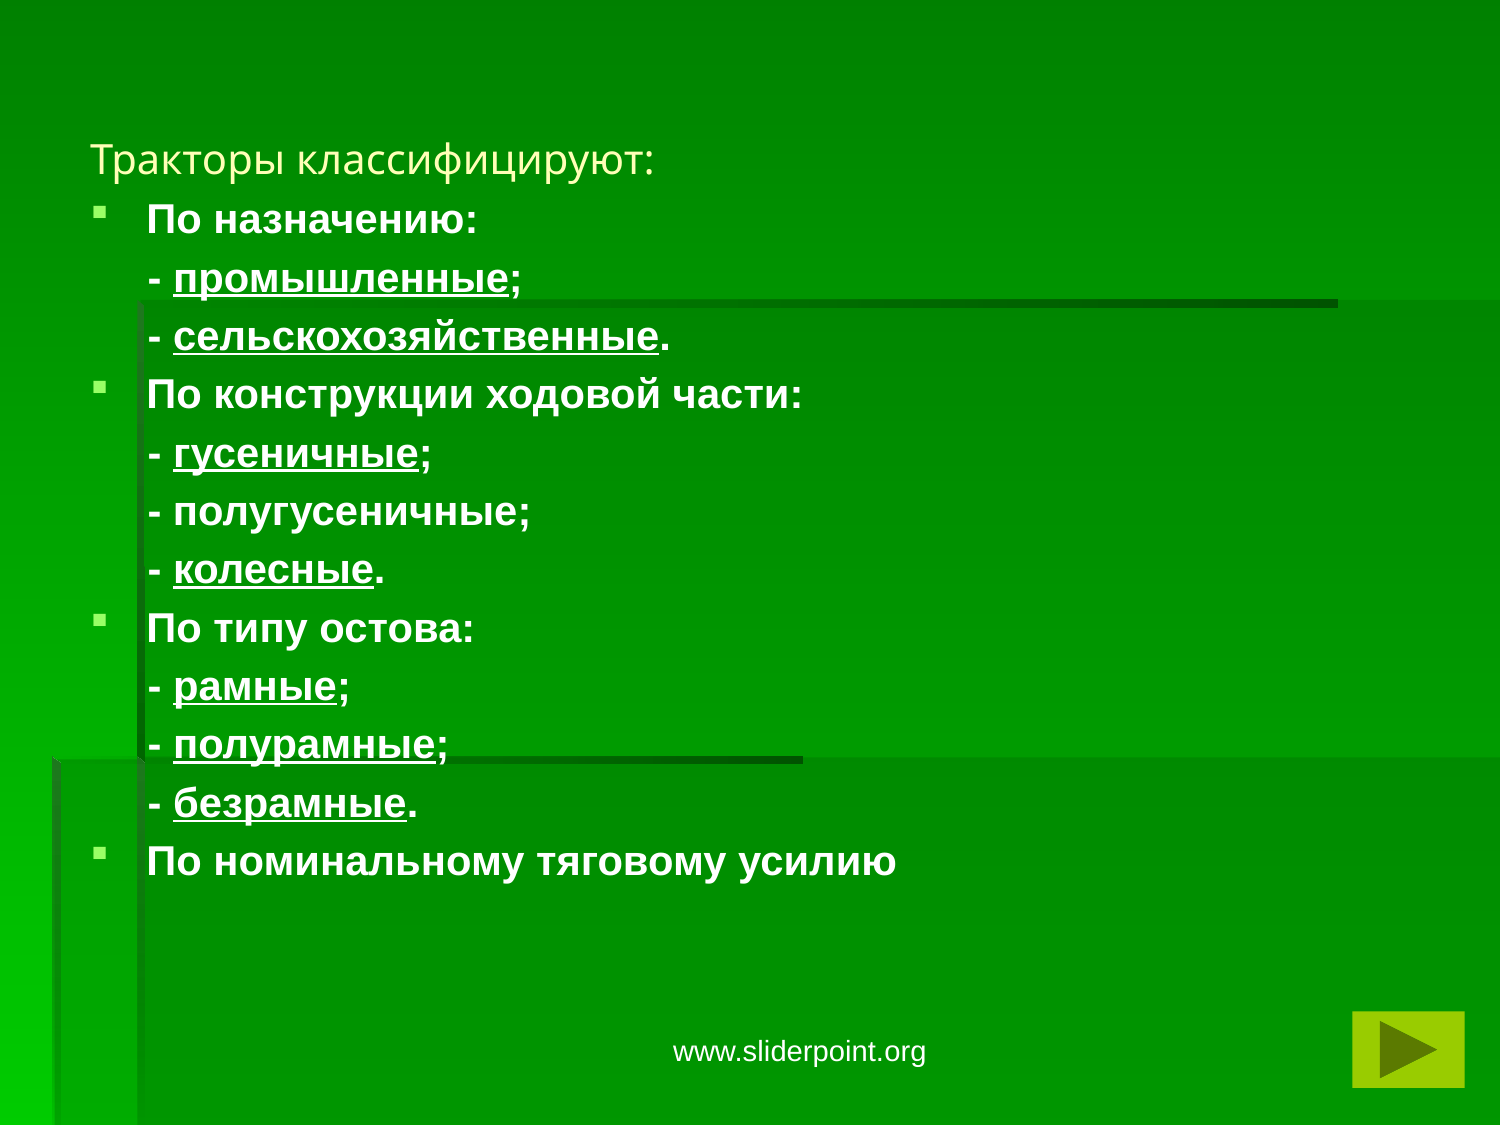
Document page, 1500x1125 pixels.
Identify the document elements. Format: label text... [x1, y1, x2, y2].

title Тракторы классифицируют: [74, 39, 1451, 276]
footer www.sliderpoint.org [562, 1024, 1038, 1103]
list По назначению: - промышленные; - сельскохозяйственные. По конструкции ходовой части: - гусеничные; - полугусеничные; - колесные. По типу остова: - рамные; - полурамные; - безрамные. По номинальному тяговому усилию [74, 184, 1426, 1006]
text_box [1352, 1011, 1465, 1088]
